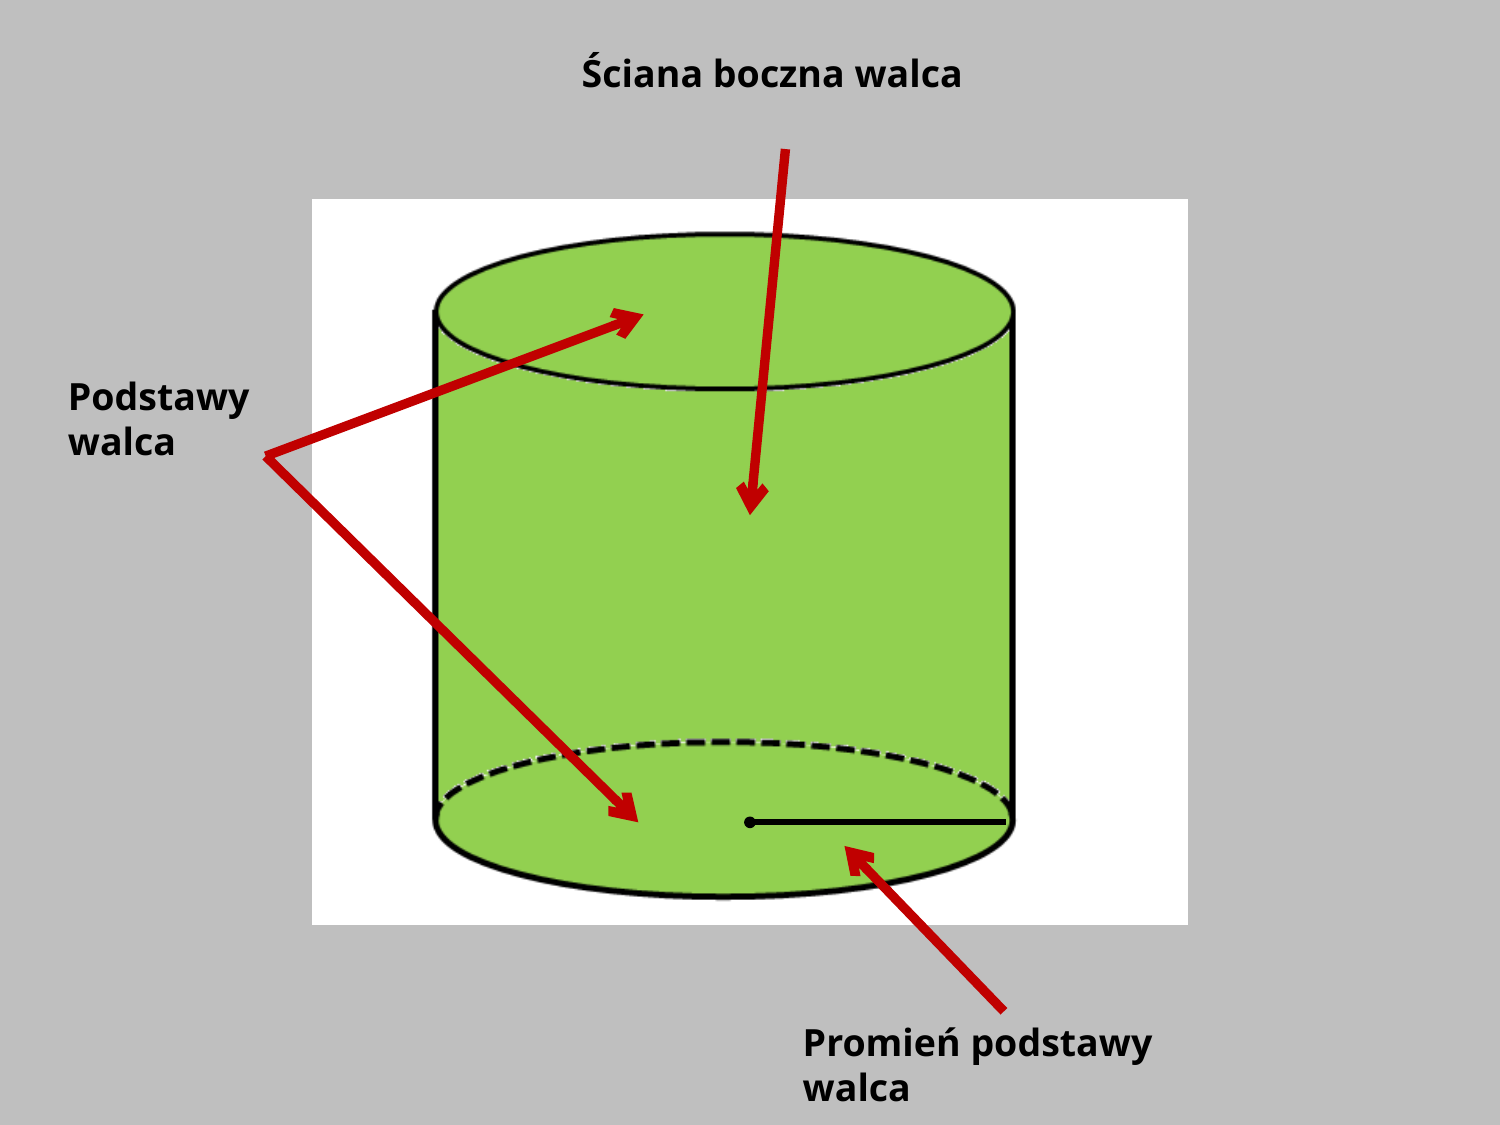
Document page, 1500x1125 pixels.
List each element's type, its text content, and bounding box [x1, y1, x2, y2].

text_box Ściana boczna walca [566, 42, 1004, 103]
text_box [844, 845, 1005, 1012]
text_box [265, 314, 644, 457]
text_box Promień podstawy walca [787, 1011, 1225, 1117]
picture [312, 199, 1188, 926]
text_box Podstawy walca [53, 365, 260, 471]
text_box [265, 455, 639, 823]
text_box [749, 148, 786, 516]
